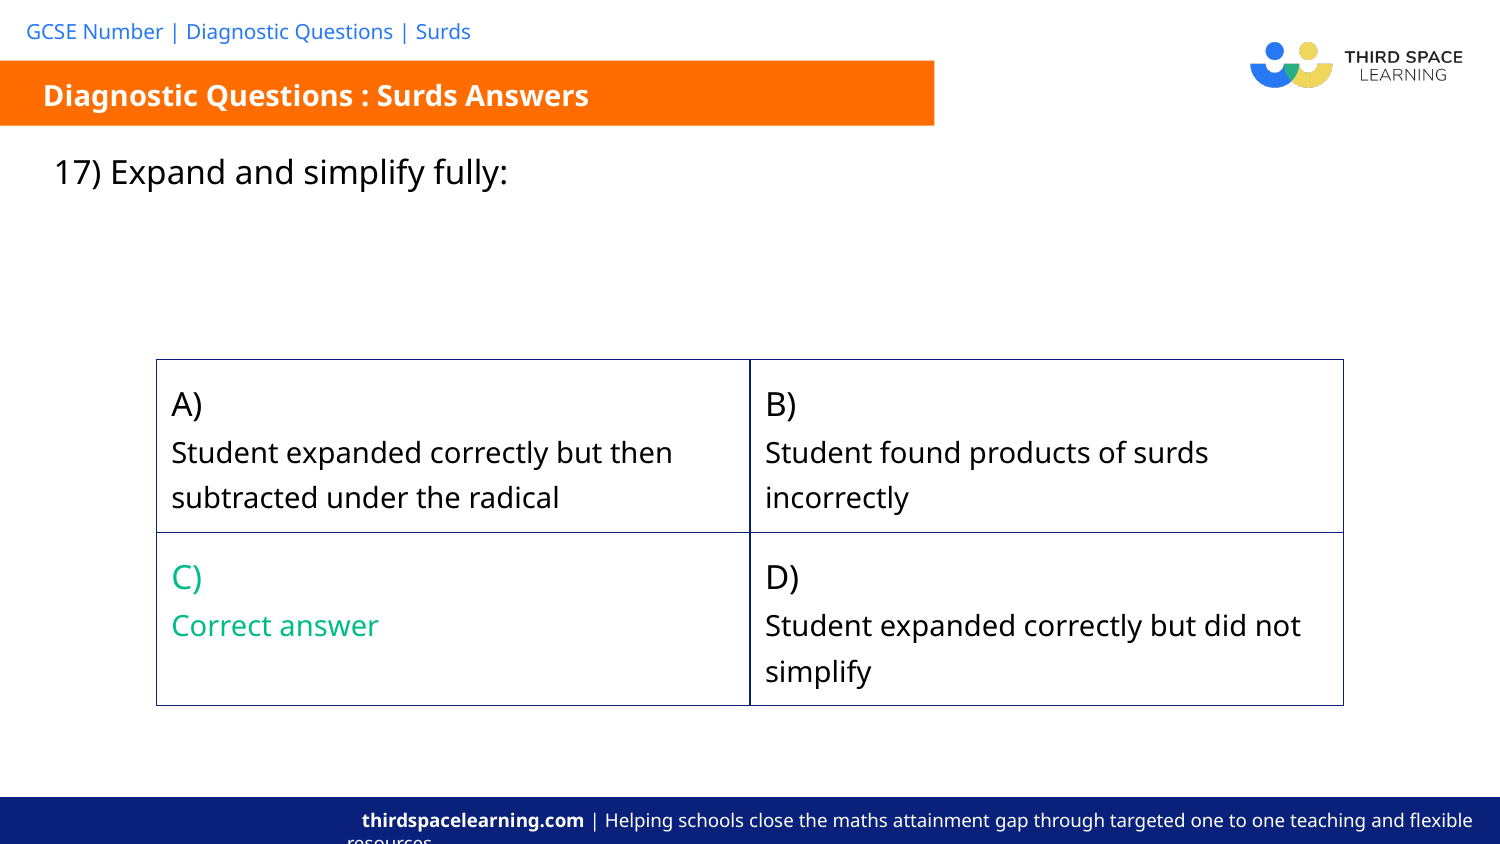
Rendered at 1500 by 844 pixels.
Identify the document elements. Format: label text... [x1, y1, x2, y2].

picture [1250, 33, 1465, 99]
text_box Diagnostic Questions : Surds Answers [27, 61, 778, 127]
